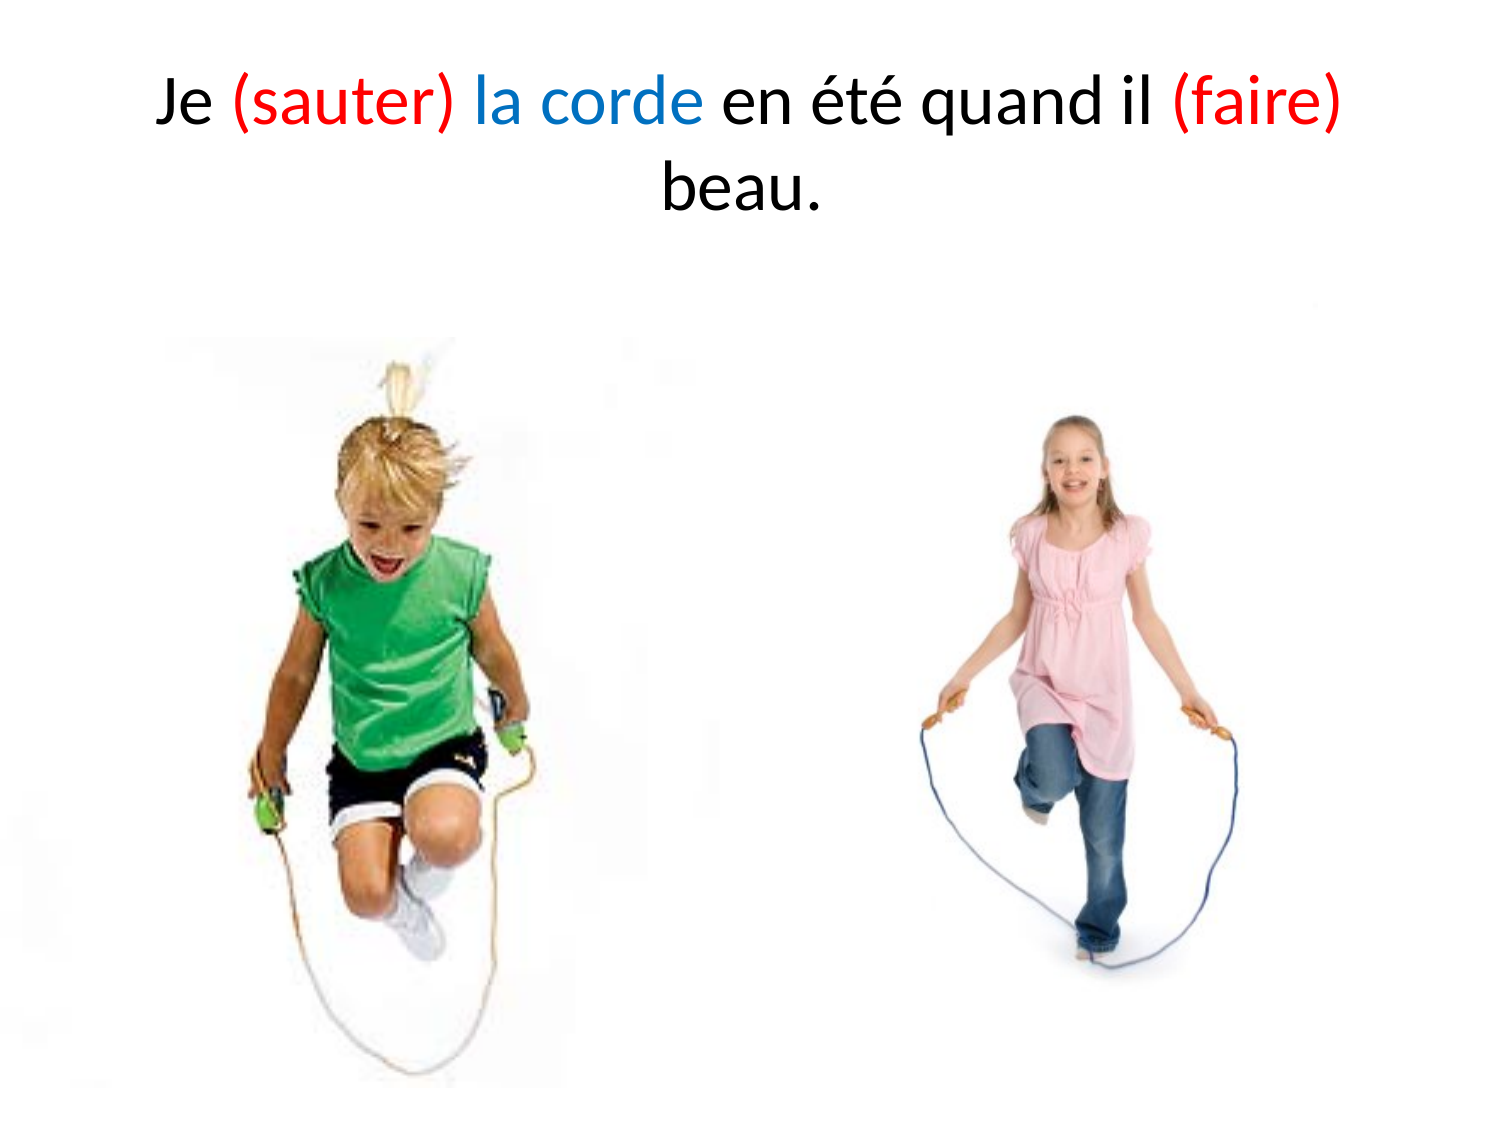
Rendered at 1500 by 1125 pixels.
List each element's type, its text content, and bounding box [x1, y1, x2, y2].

picture [0, 337, 751, 1088]
picture [837, 299, 1318, 1019]
title Je (sauter) la corde en été quand il (faire) beau. [75, 45, 1425, 233]
